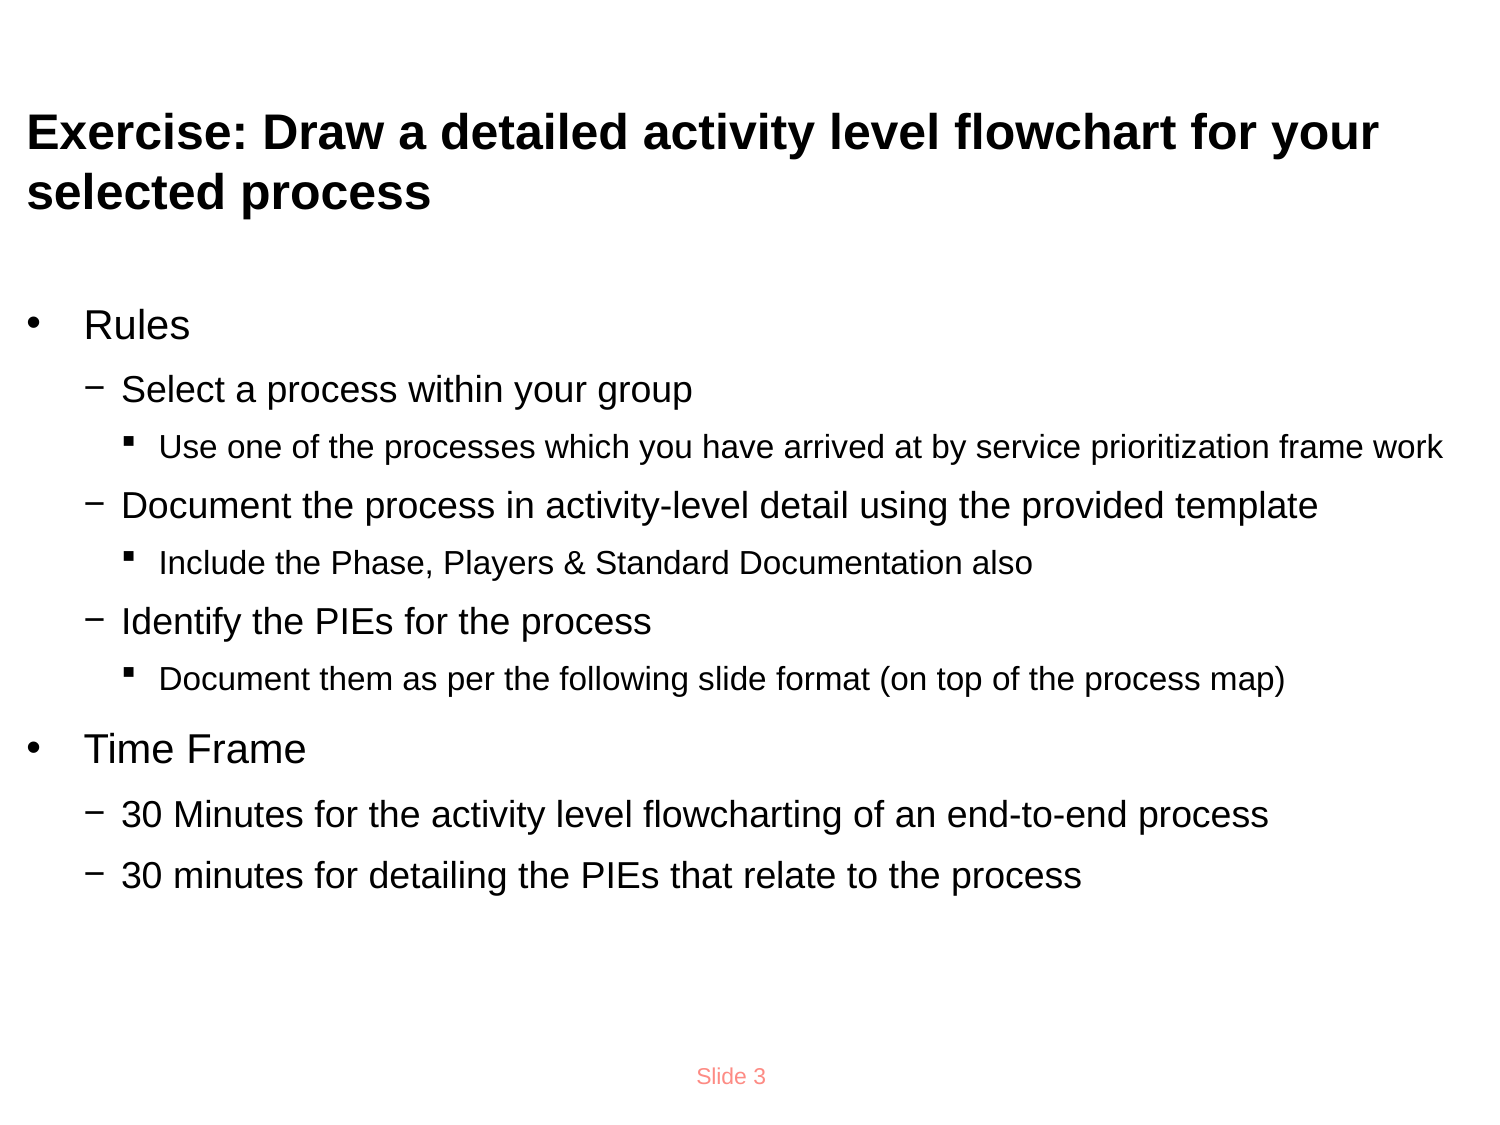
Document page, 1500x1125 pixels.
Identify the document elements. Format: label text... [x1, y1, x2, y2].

list Rules Select a process within your group Use one of the processes which you have arrived at by service prioritization frame work Document the process in activity-level detail using the provided template Include the Phase, Players & Standard Documentation also Identify the PIEs for the process Document them as per the following slide format (on top of the process map) Time Frame 30 Minutes for the activity level flowcharting of an end-to-end process 30 minutes for detailing the PIEs that relate to the process [26, 287, 1474, 999]
title Exercise: Draw a detailed activity level flowchart for your selected process [26, 99, 1472, 224]
